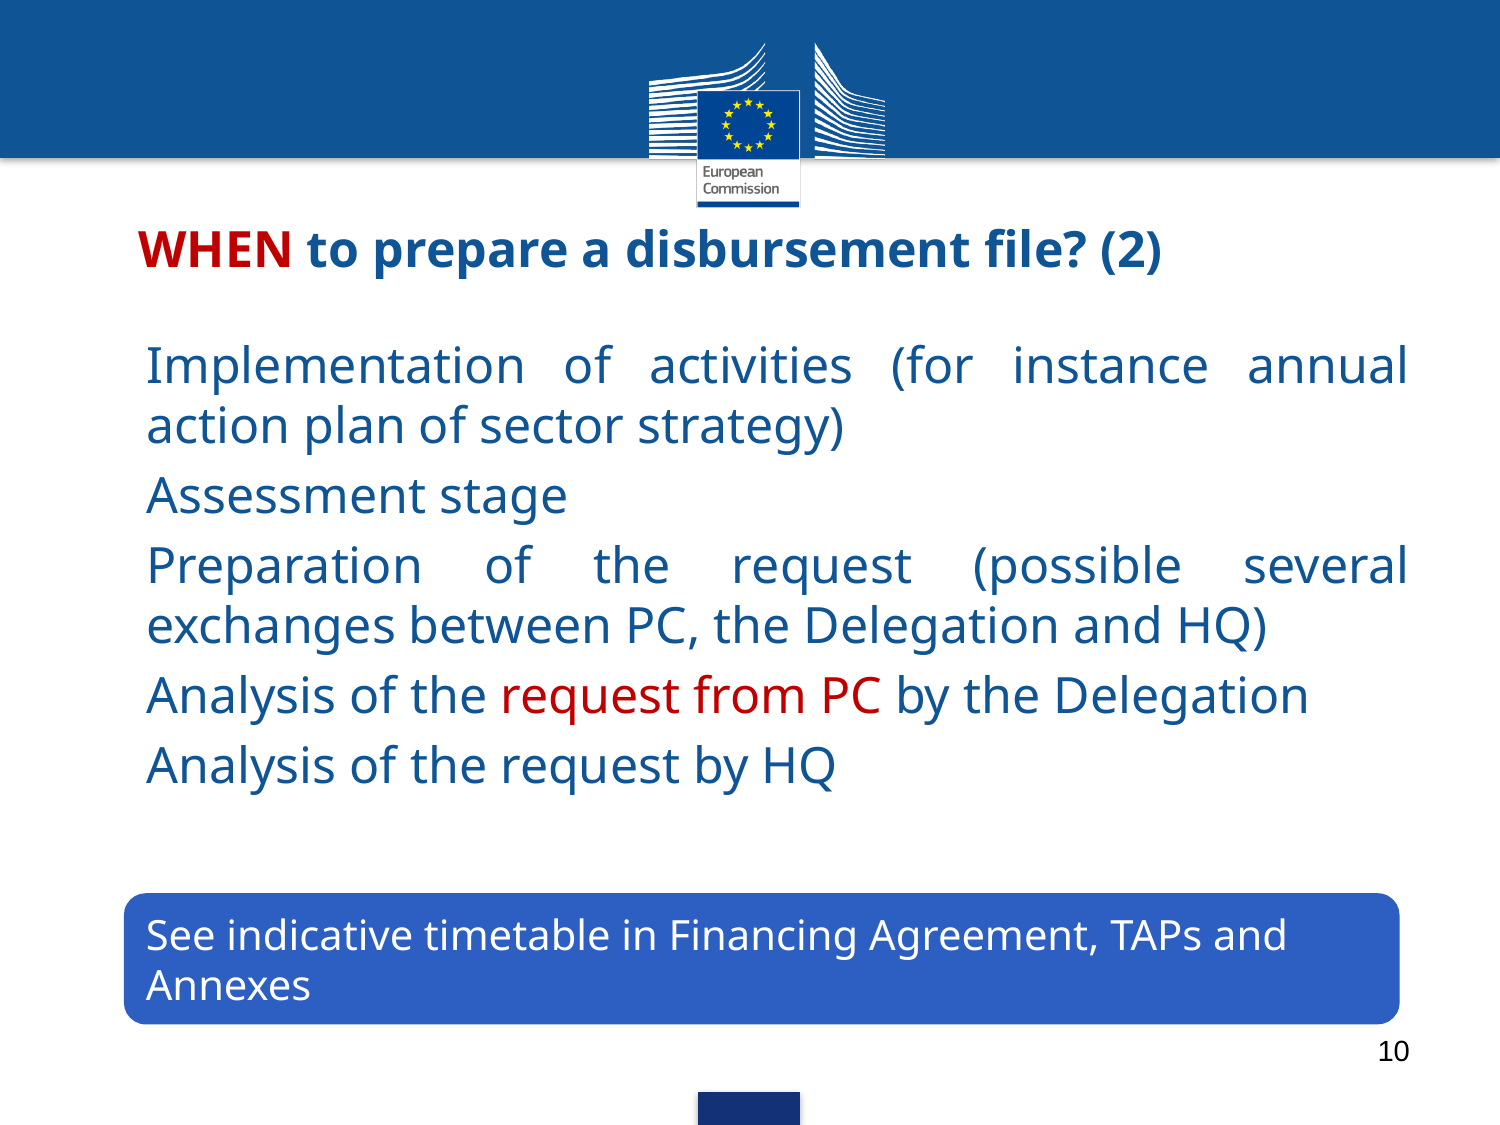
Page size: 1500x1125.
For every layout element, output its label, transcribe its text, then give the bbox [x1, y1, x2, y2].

text_box See indicative timetable in Financing Agreement, TAPs and Annexes [123, 893, 1400, 1025]
picture [649, 42, 885, 184]
title WHEN to prepare a disbursement file? (2) [64, 184, 1415, 327]
list Implementation of activities (for instance annual action plan of sector strategy) Assessment stage Preparation of the request (possible several exchanges between PC, the Delegation and HQ) Analysis of the request from PC by the Delegation Analysis of the request by HQ [75, 326, 1425, 870]
slide_number 10 [1074, 1024, 1425, 1103]
